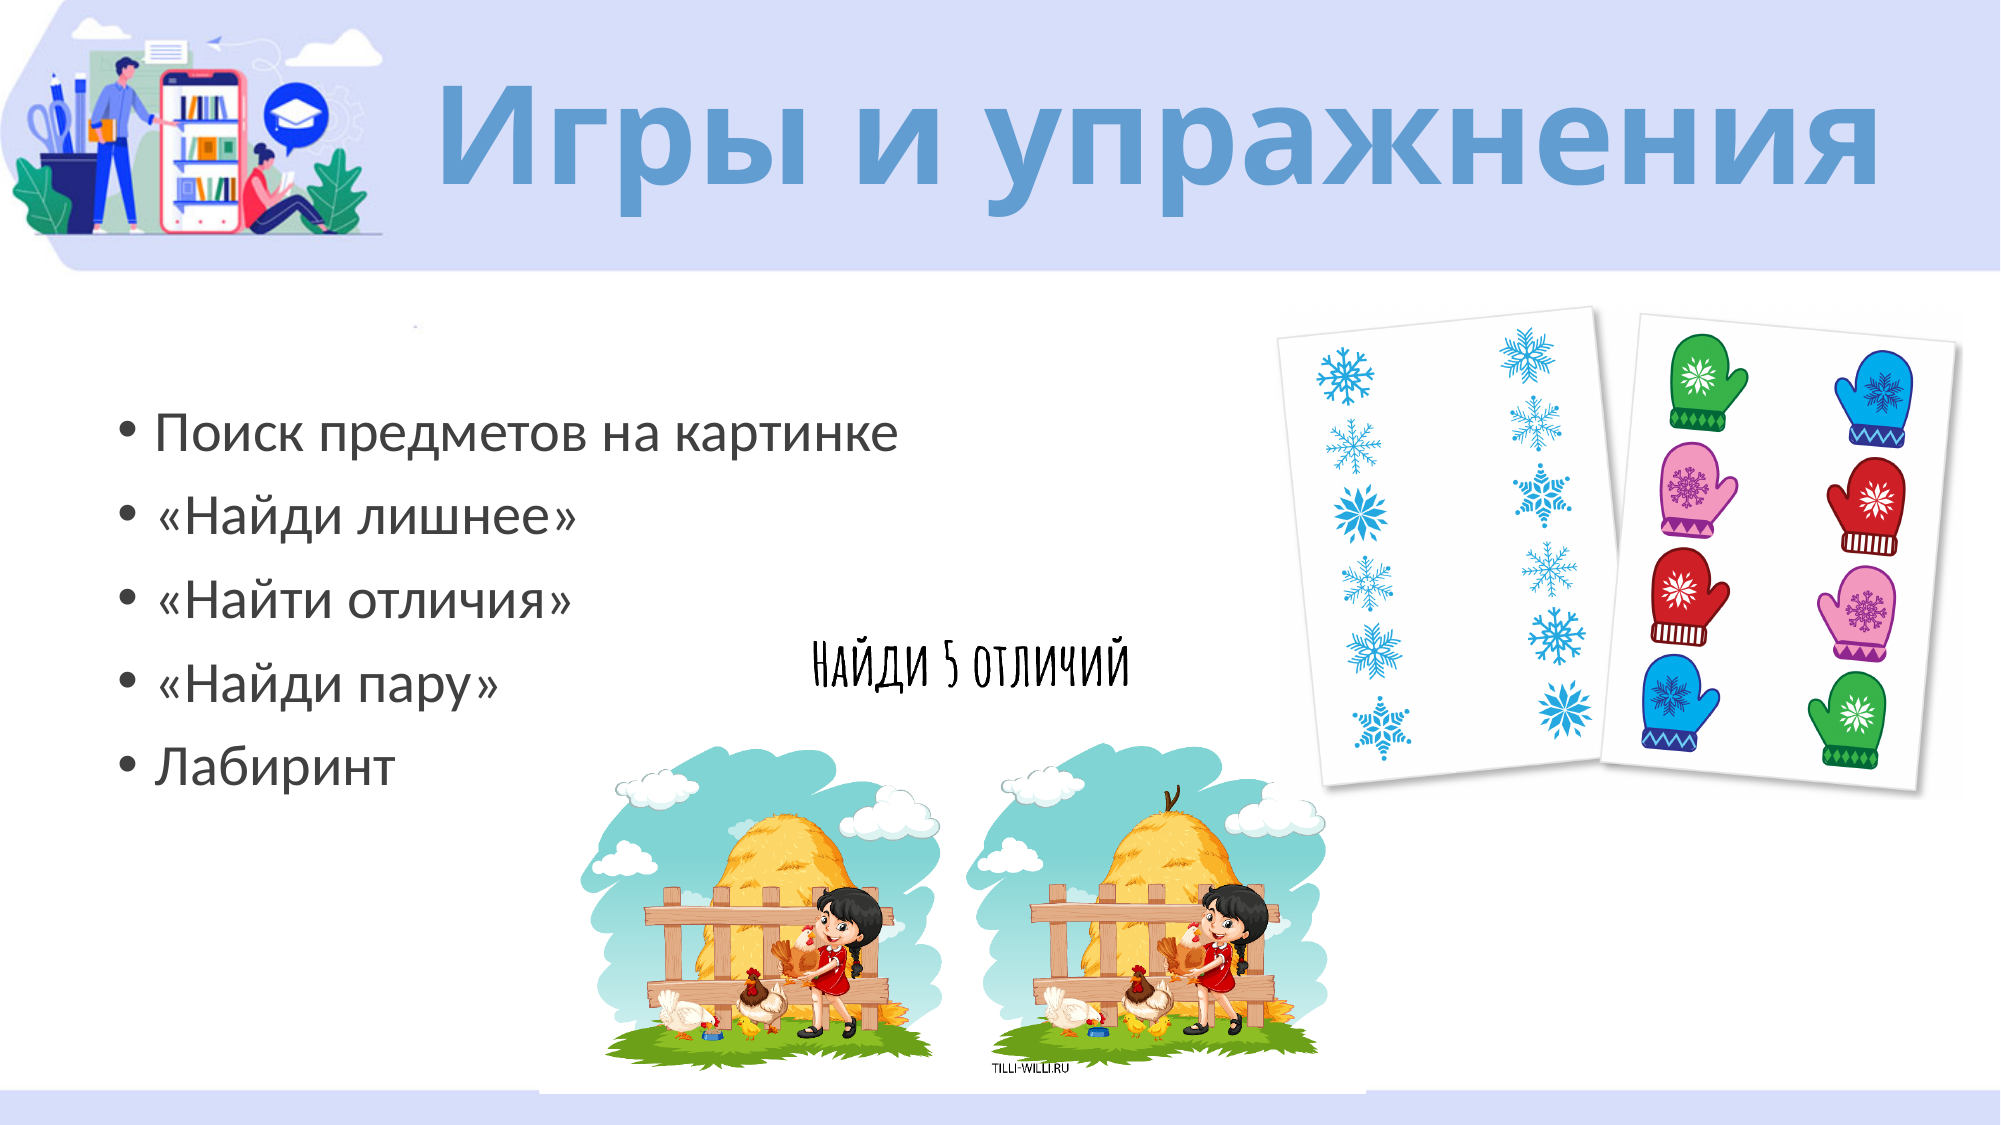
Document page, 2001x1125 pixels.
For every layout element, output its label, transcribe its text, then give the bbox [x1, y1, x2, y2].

picture [0, 0, 2001, 1125]
title Игры и упражнения [314, 30, 2000, 249]
text_box Поиск предметов на картинке «Найди лишнее» «Найти отличия» «Найди пару» Лабиринт [102, 302, 941, 855]
